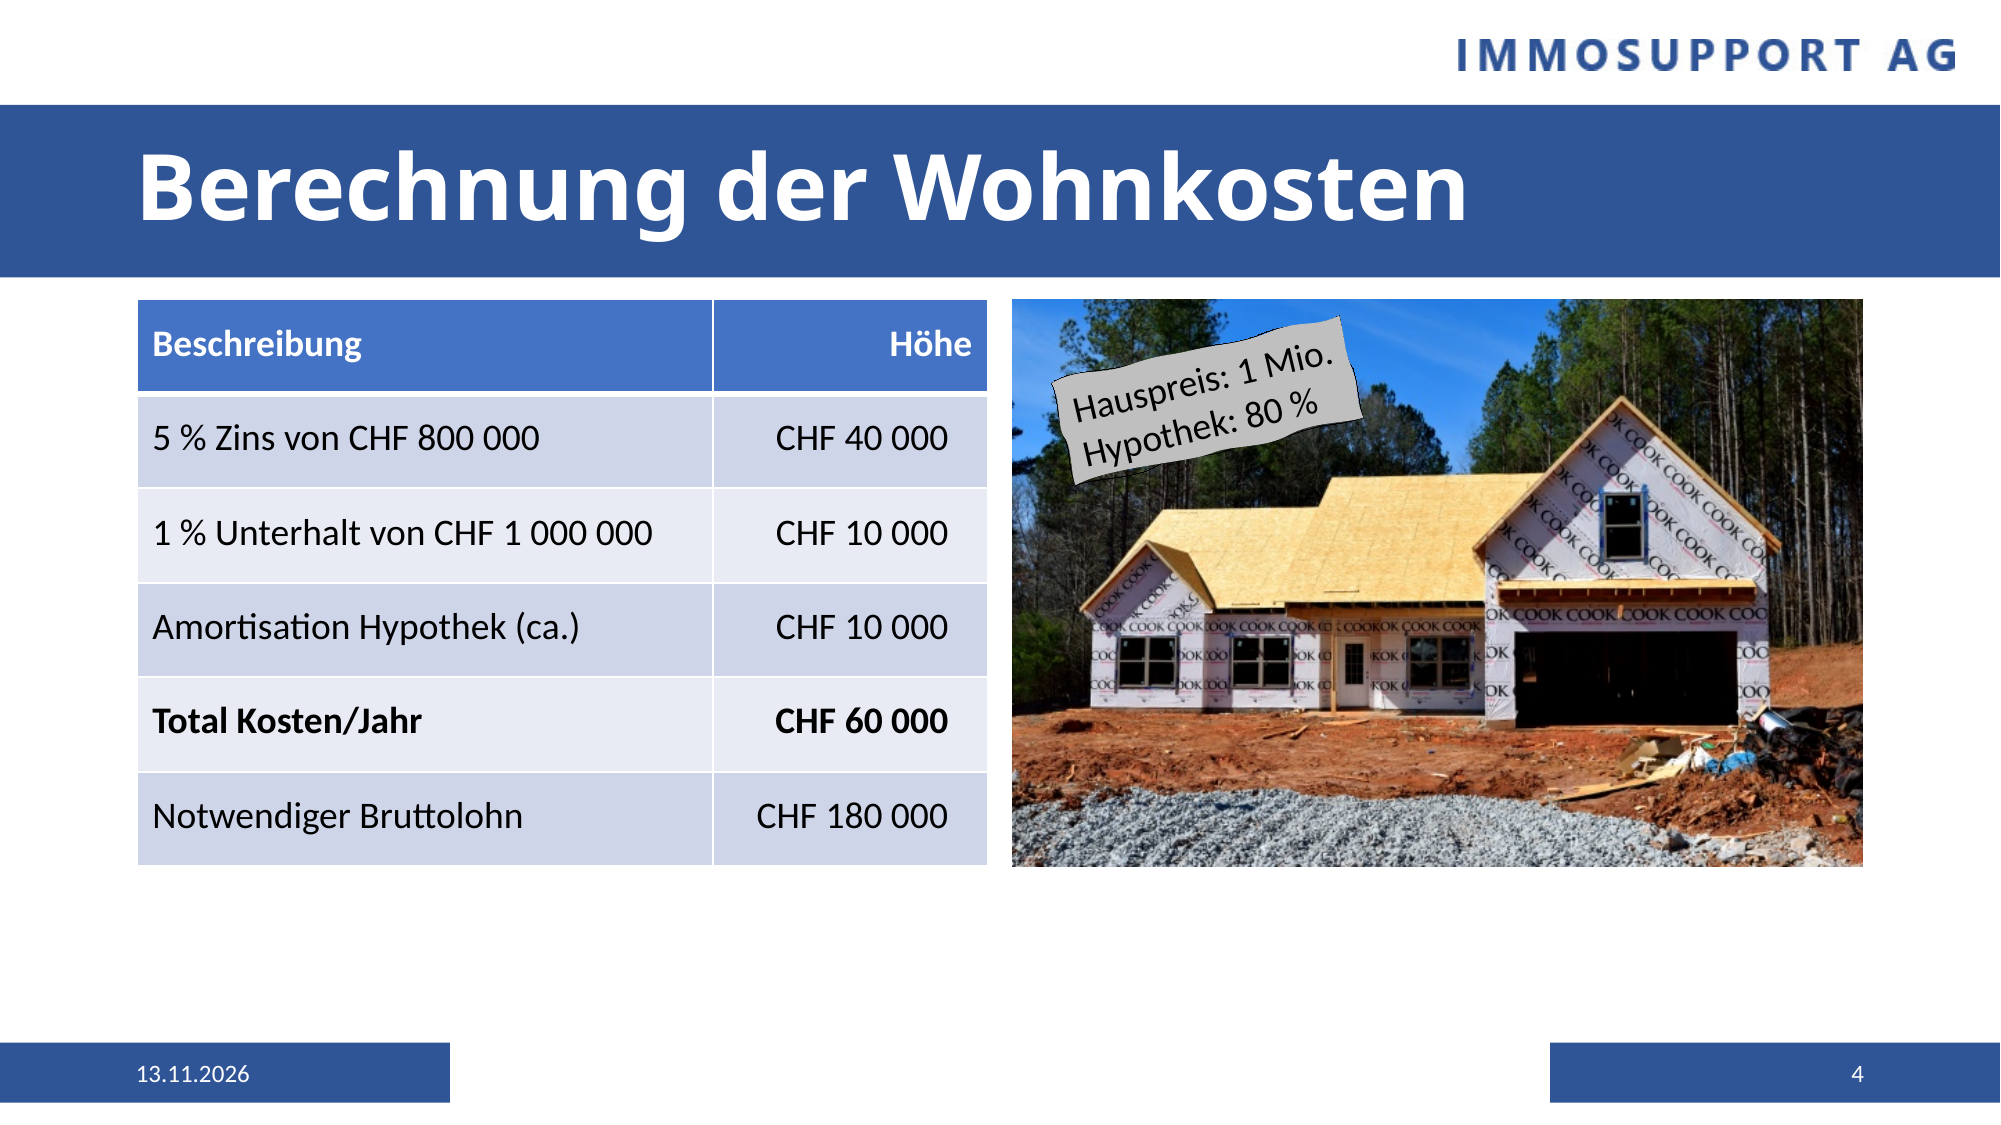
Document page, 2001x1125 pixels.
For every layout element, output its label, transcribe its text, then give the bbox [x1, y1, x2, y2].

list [1012, 299, 1863, 867]
title Berechnung der Wohnkosten [0, 104, 2000, 278]
table_cell Amortisation Hypothek (ca.) [138, 584, 712, 676]
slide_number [0, 1042, 450, 1103]
table_cell CHF 60 000 [714, 678, 987, 771]
table_cell CHF 180 000 [714, 773, 987, 865]
table_cell 1 % Unterhalt von CHF 1 000 000 [138, 489, 712, 582]
picture [1458, 39, 1955, 71]
table_cell CHF 10 000 [714, 489, 987, 582]
table_cell CHF 10 000 [714, 584, 987, 676]
table_header Beschreibung [138, 300, 712, 391]
table_cell 5 % Zins von CHF 800 000 [138, 397, 712, 487]
slide_number 4 [1550, 1042, 2000, 1103]
table_cell CHF 40 000 [714, 397, 987, 487]
table_cell Notwendiger Bruttolohn [138, 773, 712, 865]
table_cell Total Kosten/Jahr [138, 678, 712, 771]
table_header Höhe [714, 300, 987, 391]
